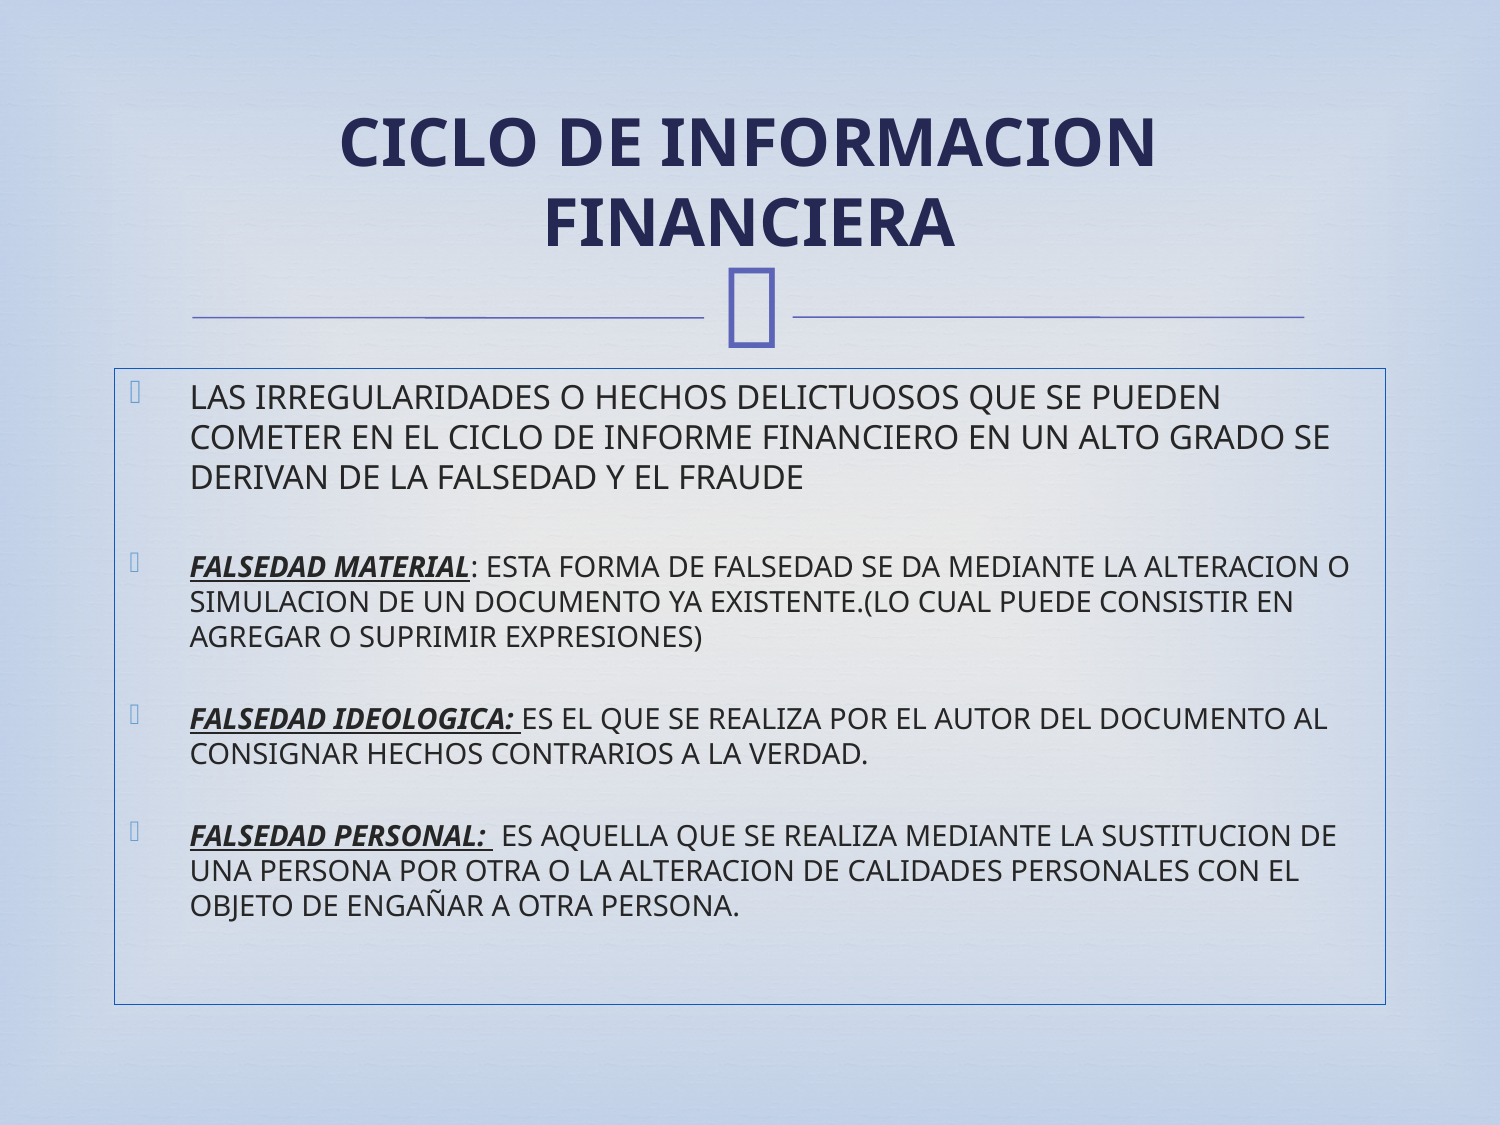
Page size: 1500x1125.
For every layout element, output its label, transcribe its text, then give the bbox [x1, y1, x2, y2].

list LAS IRREGULARIDADES O HECHOS DELICTUOSOS QUE SE PUEDEN COMETER EN EL CICLO DE INFORME FINANCIERO EN UN ALTO GRADO SE DERIVAN DE LA FALSEDAD Y EL FRAUDE FALSEDAD MATERIAL: ESTA FORMA DE FALSEDAD SE DA MEDIANTE LA ALTERACION O SIMULACION DE UN DOCUMENTO YA EXISTENTE.(LO CUAL PUEDE CONSISTIR EN AGREGAR O SUPRIMIR EXPRESIONES) FALSEDAD IDEOLOGICA: ES EL QUE SE REALIZA POR EL AUTOR DEL DOCUMENTO AL CONSIGNAR HECHOS CONTRARIOS A LA VERDAD. FALSEDAD PERSONAL: ES AQUELLA QUE SE REALIZA MEDIANTE LA SUSTITUCION DE UNA PERSONA POR OTRA O LA ALTERACION DE CALIDADES PERSONALES CON EL OBJETO DE ENGAÑAR A OTRA PERSONA. [114, 368, 1386, 1005]
title CICLO DE INFORMACION FINANCIERA [112, 93, 1386, 267]
